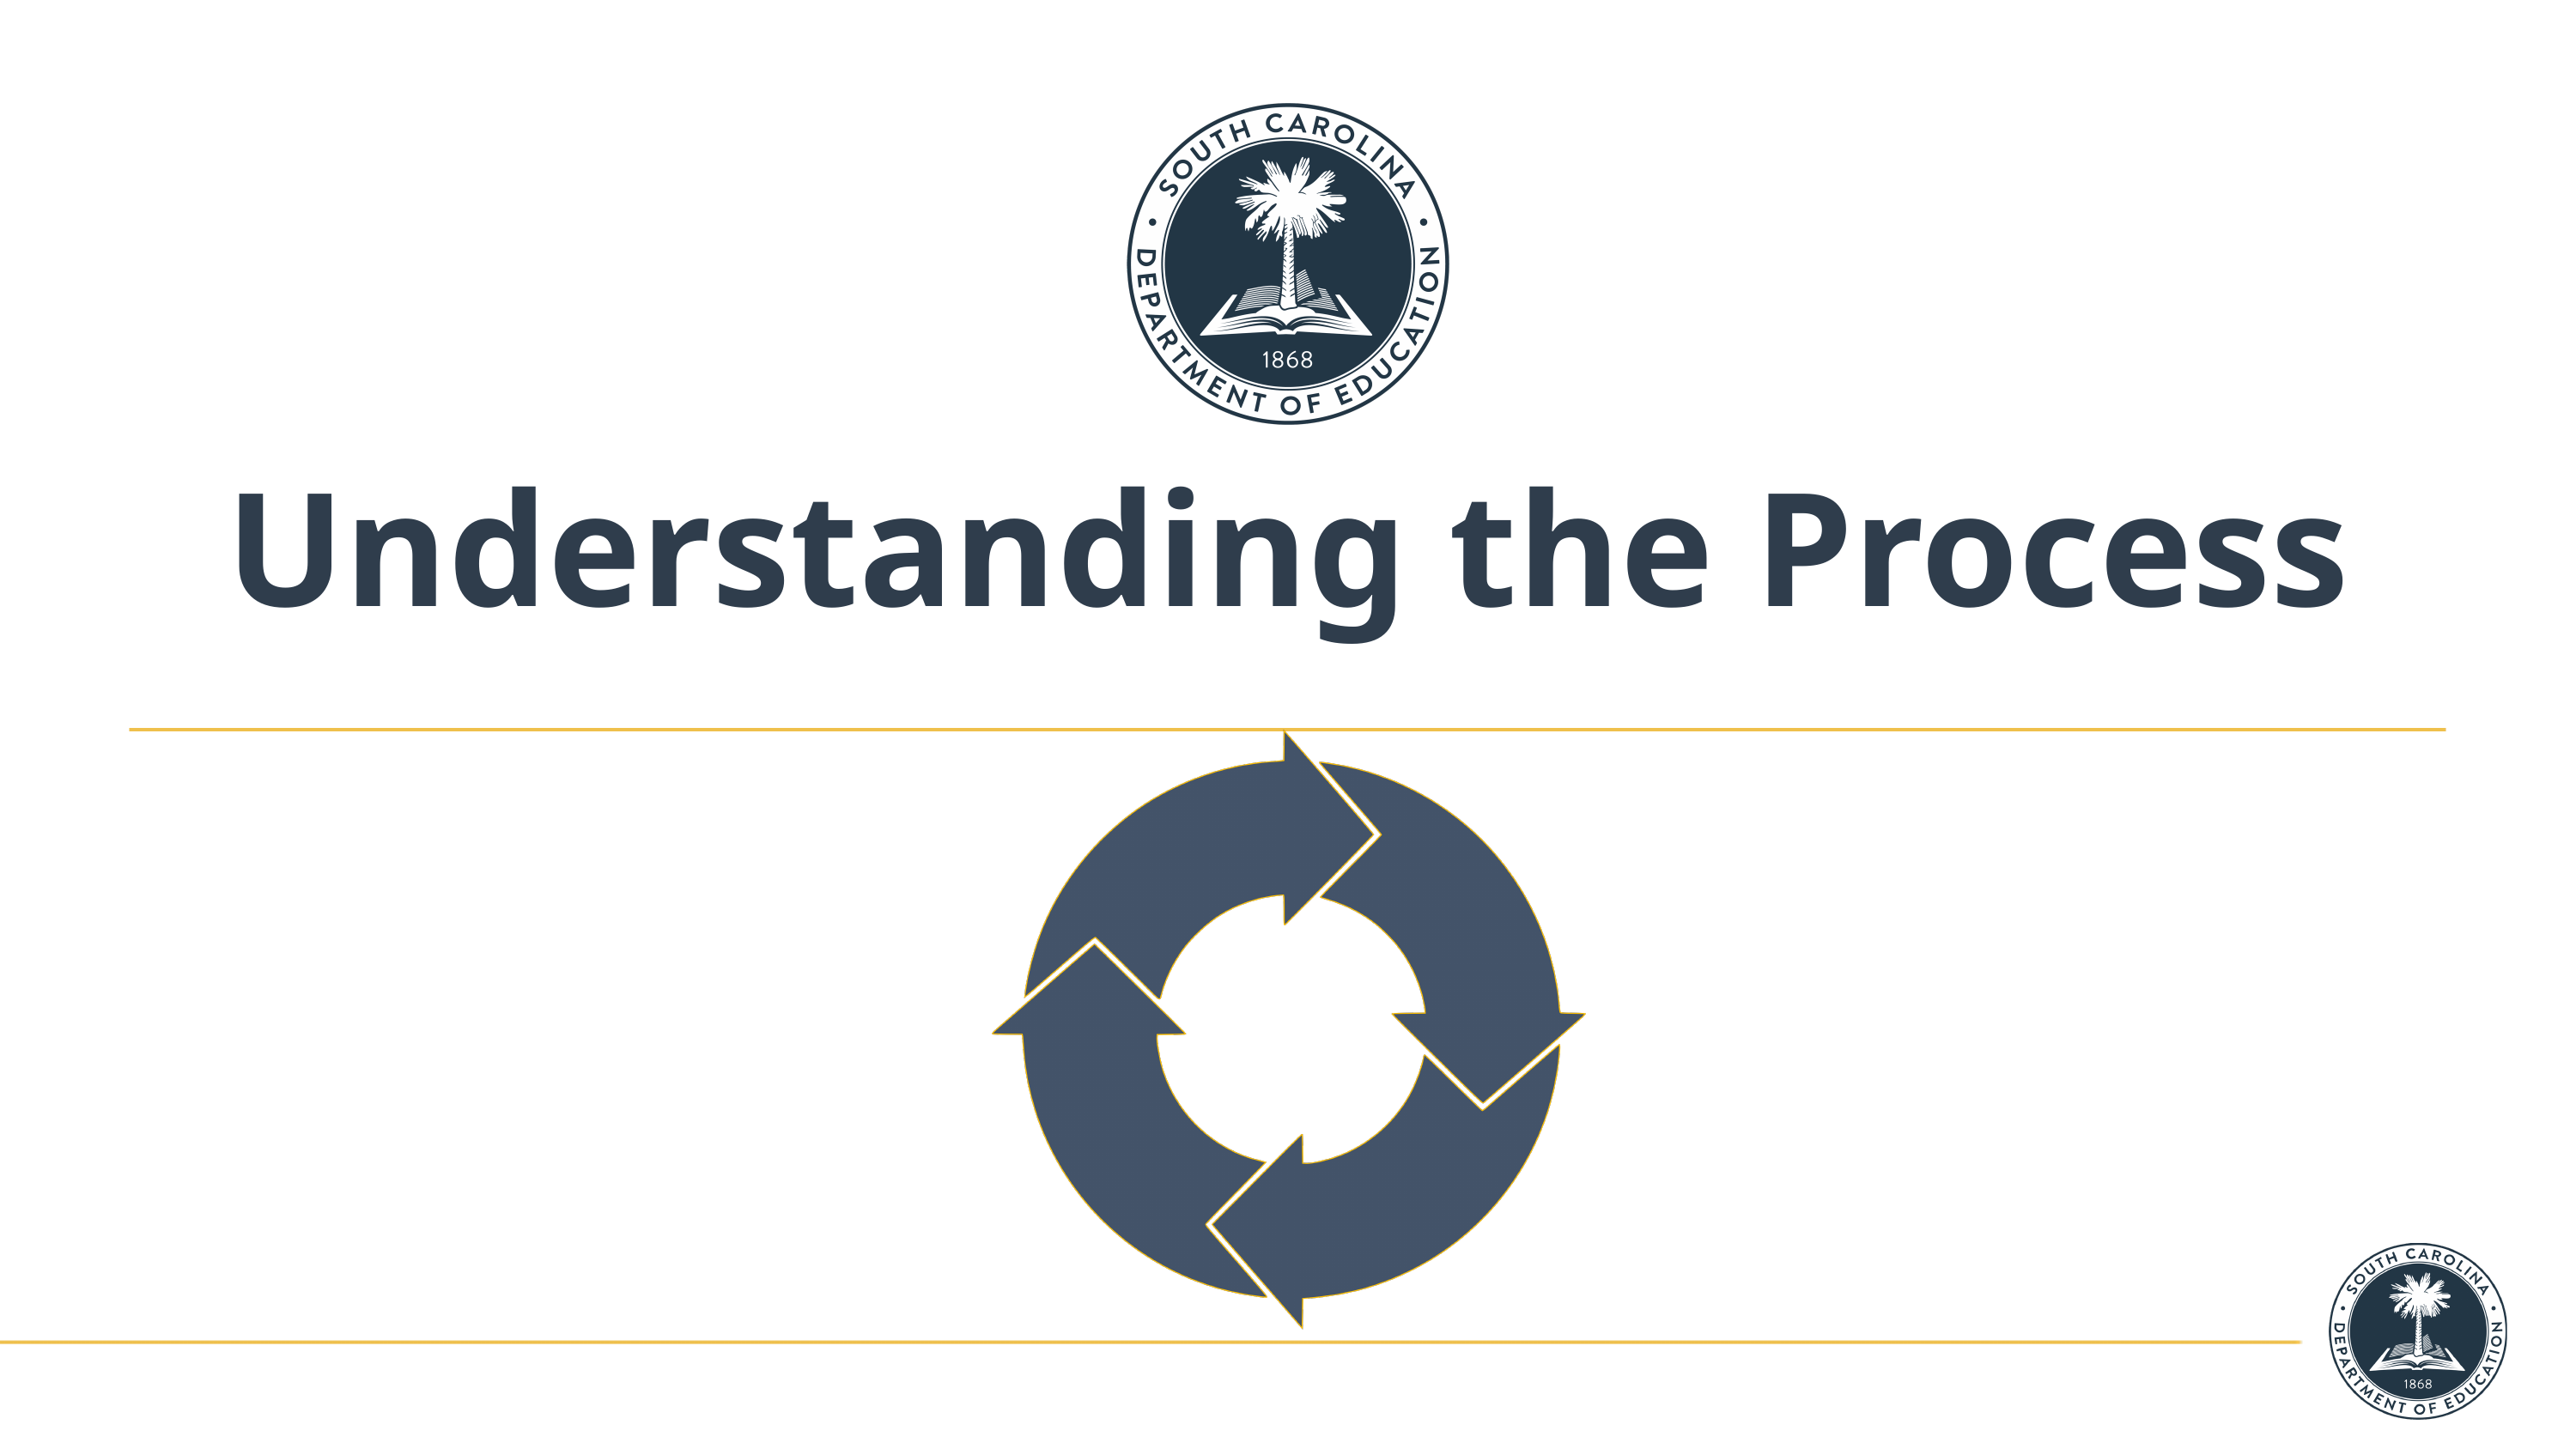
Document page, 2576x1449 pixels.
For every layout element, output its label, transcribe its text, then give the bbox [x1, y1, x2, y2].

picture [2329, 1243, 2507, 1420]
picture [0, 702, 2447, 1358]
title Understanding the Process [129, 449, 2447, 692]
picture [1127, 103, 1449, 425]
